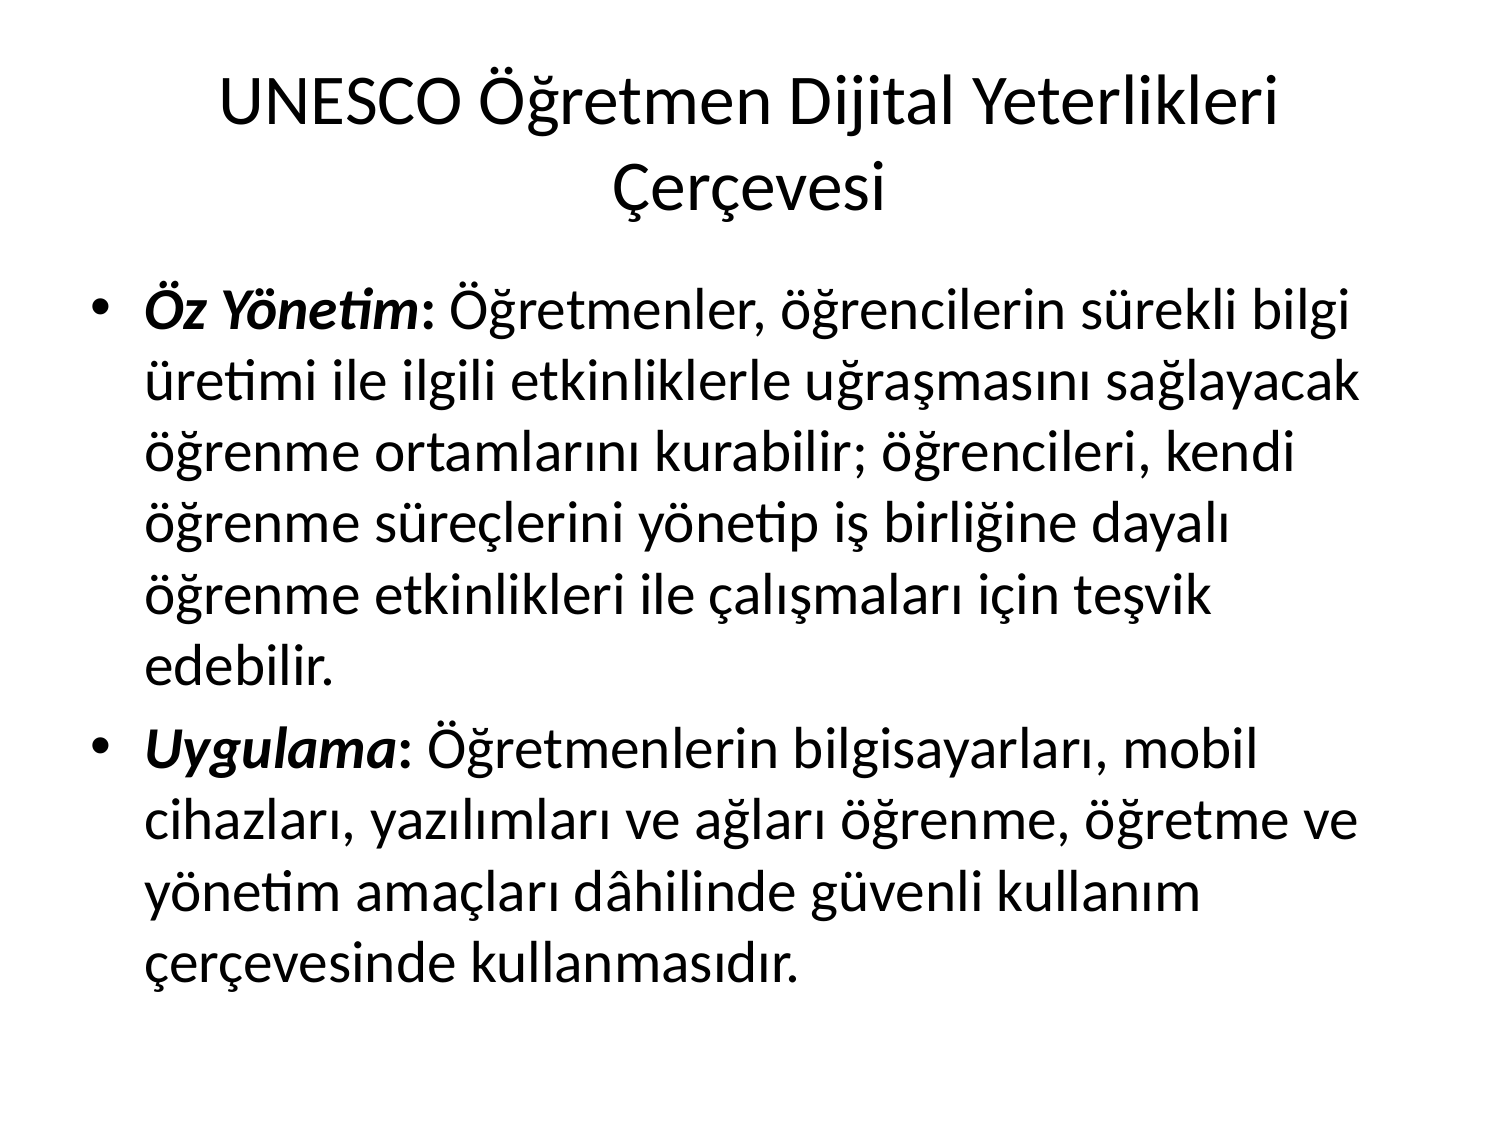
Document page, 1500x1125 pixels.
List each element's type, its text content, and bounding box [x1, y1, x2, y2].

title UNESCO Öğretmen Dijital Yeterlikleri Çerçevesi [75, 45, 1425, 233]
list Öz Yönetim: Öğretmenler, öğrencilerin sürekli bilgi üretimi ile ilgili etkinliklerle uğraşmasını sağlayacak öğrenme ortamlarını kurabilir; öğrencileri, kendi öğrenme süreçlerini yönetip iş birliğine dayalı öğrenme etkinlikleri ile çalışmaları için teşvik edebilir. Uygulama: Öğretmenlerin bilgisayarları, mobil cihazları, yazılımları ve ağları öğrenme, öğretme ve yönetim amaçları dâhilinde güvenli kullanım çerçevesinde kullanmasıdır. [75, 262, 1425, 1005]
